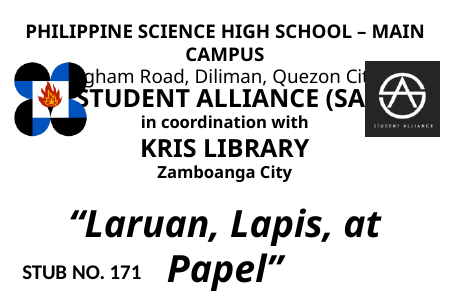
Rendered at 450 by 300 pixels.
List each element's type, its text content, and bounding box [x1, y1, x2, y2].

picture [364, 60, 441, 137]
text_box STUDENT ALLIANCE (SA) in coordination with KRIS LIBRARY Zamboanga City [0, 74, 450, 190]
picture [12, 60, 88, 137]
text_box “Laruan, Lapis, at Papel” [0, 192, 450, 298]
text_box STUB NO. 171 [7, 251, 213, 292]
text_box PHILIPPINE SCIENCE HIGH SCHOOL – MAIN CAMPUS Agham Road, Diliman, Quezon City [0, 12, 450, 74]
